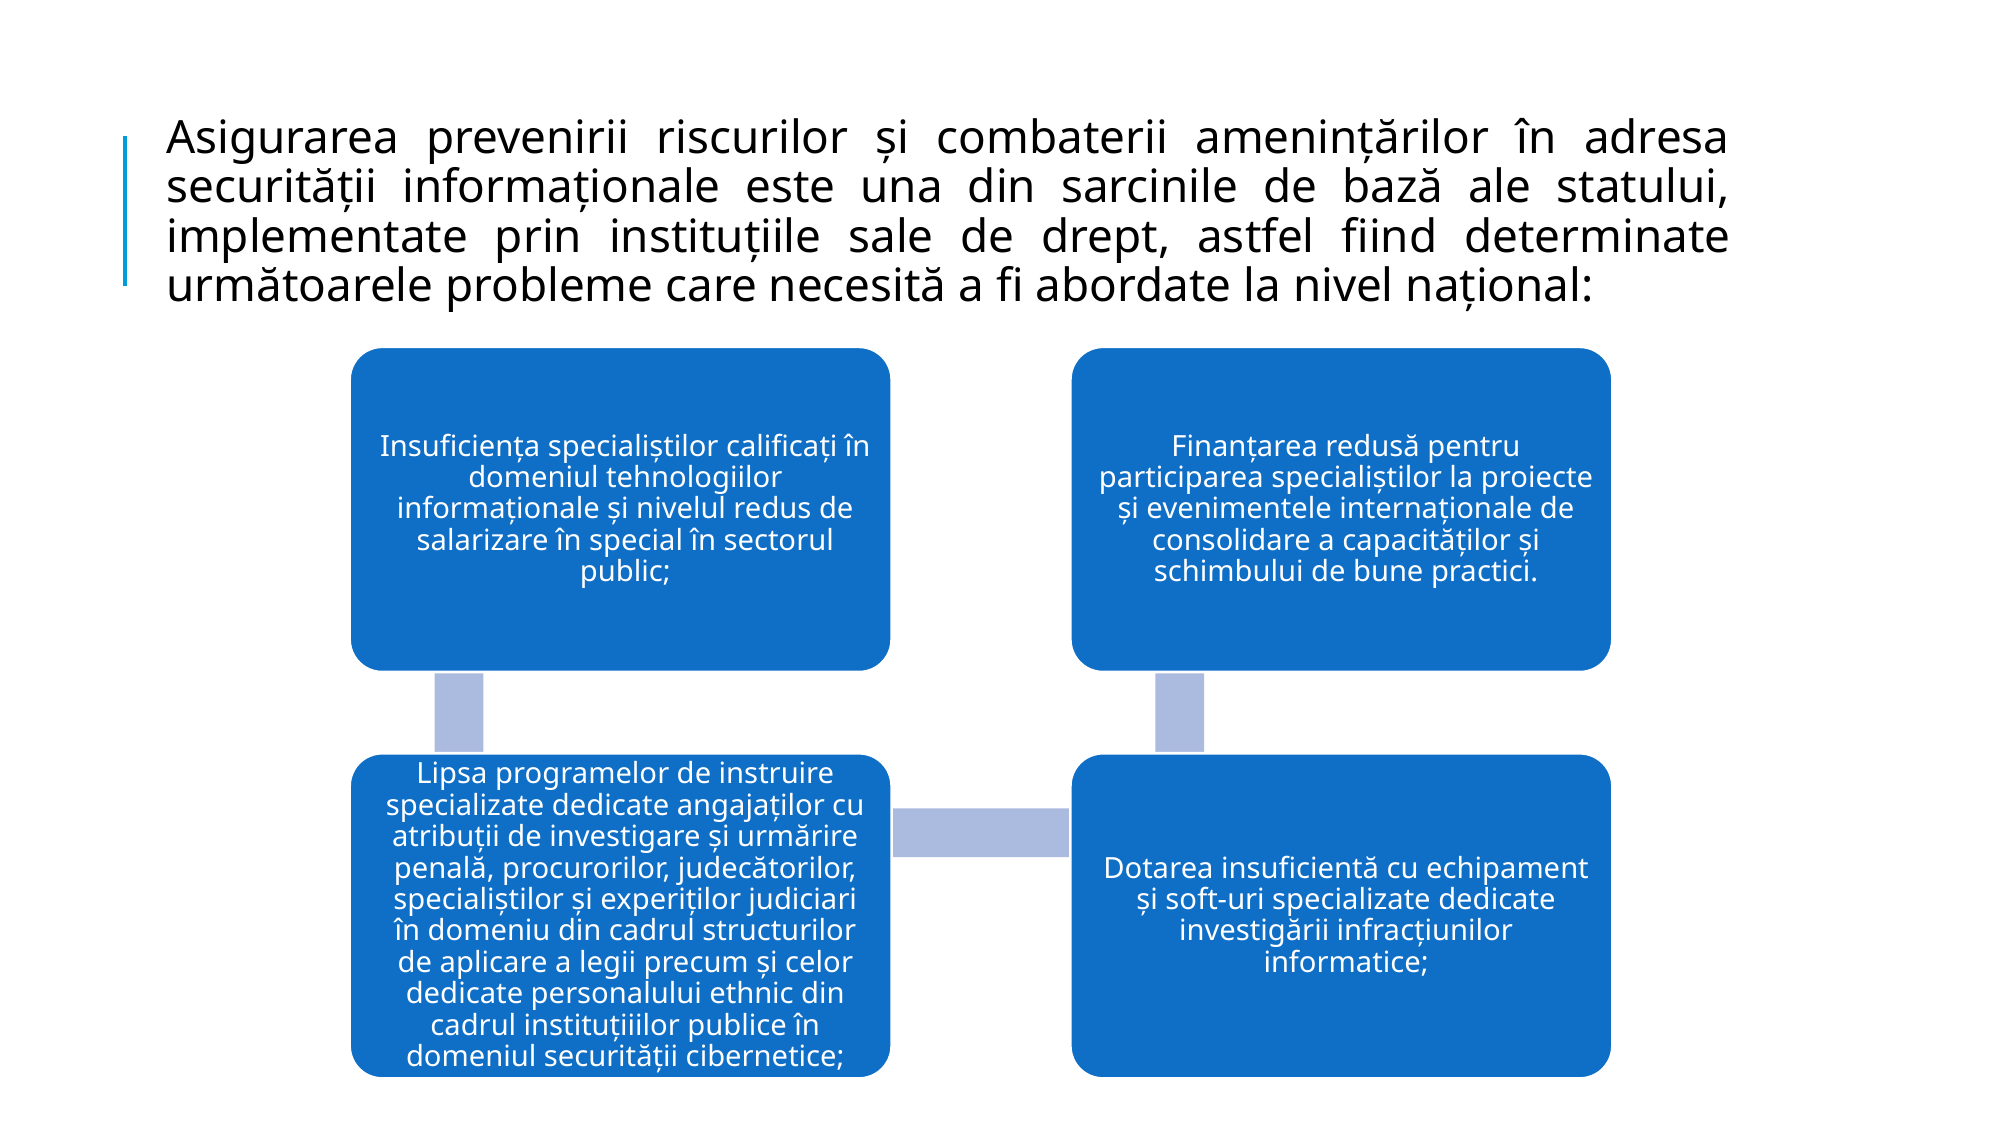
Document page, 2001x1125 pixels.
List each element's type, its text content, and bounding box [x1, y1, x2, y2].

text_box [143, 346, 1819, 1080]
list Asigurarea prevenirii riscurilor și combaterii amenințărilor în adresa securității informaționale este una din sarcinile de bază ale statului, implementate prin instituțiile sale de drept, astfel fiind determinate următoarele probleme care necesită a fi abordate la nivel național: [143, 106, 1739, 326]
